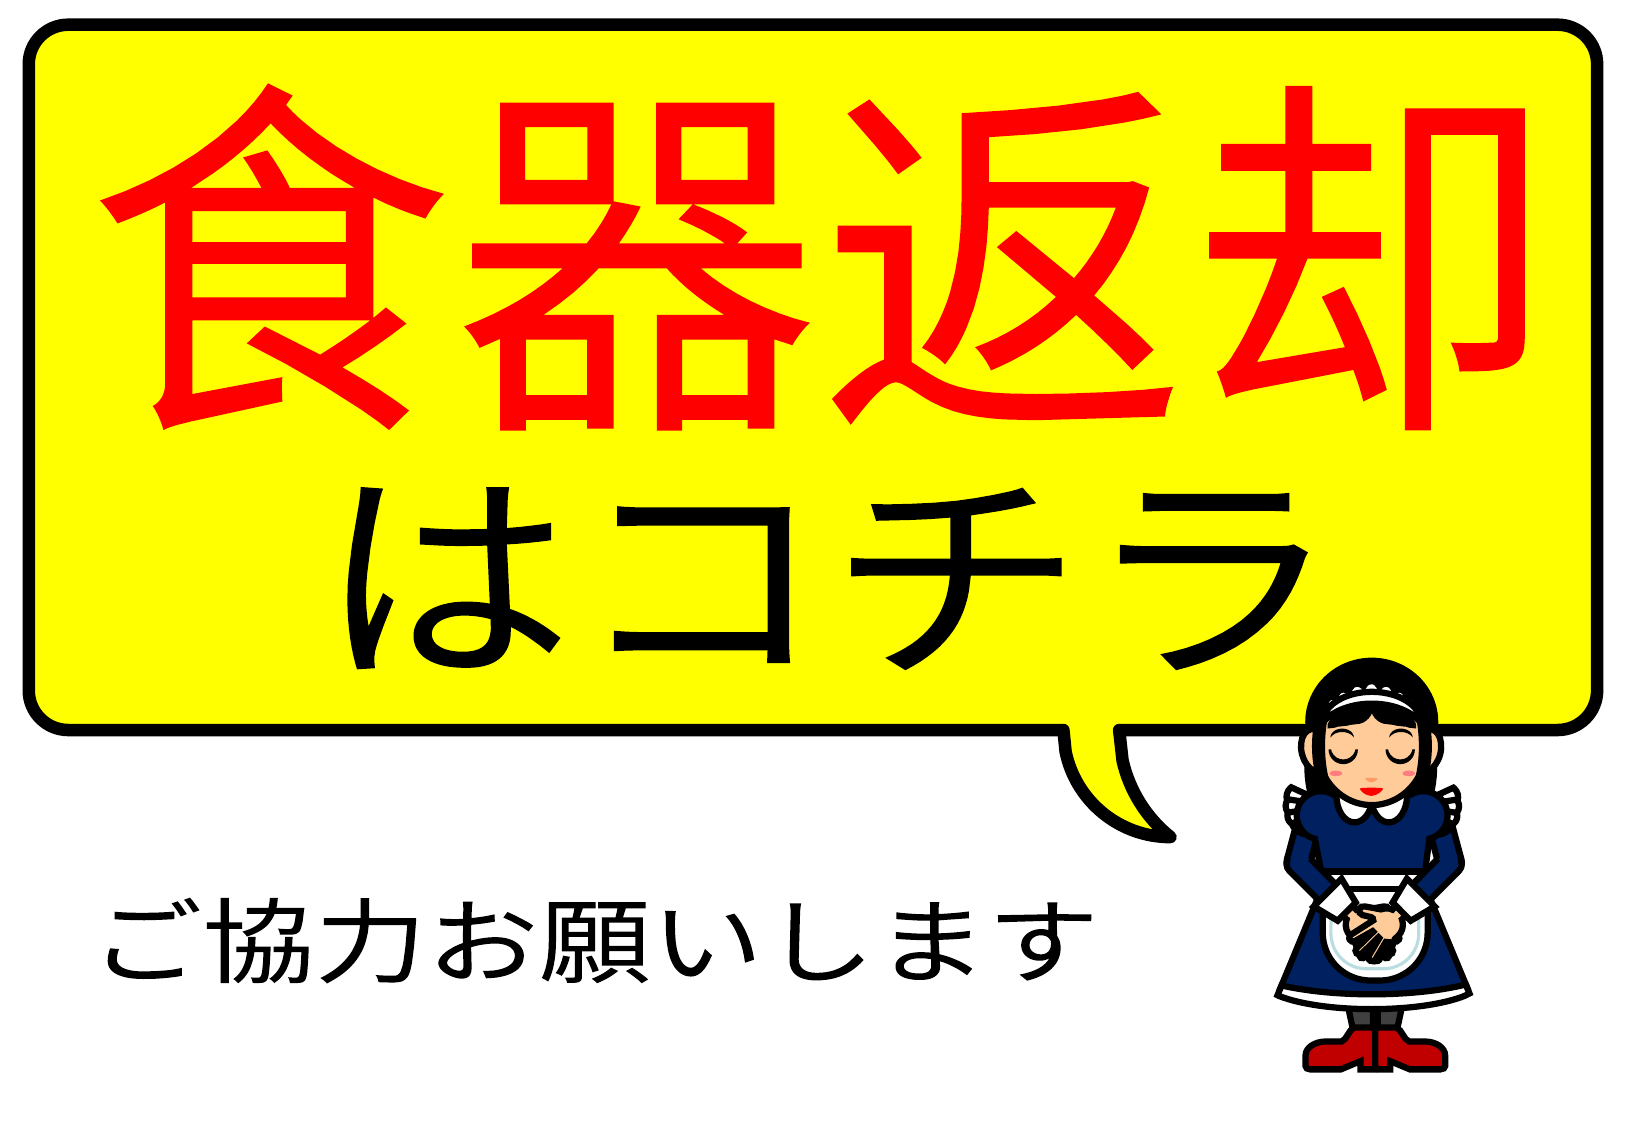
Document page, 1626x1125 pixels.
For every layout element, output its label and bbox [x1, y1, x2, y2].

text_box [26, 22, 1600, 840]
text_box [1277, 660, 1470, 1070]
text_box [99, 83, 1526, 671]
